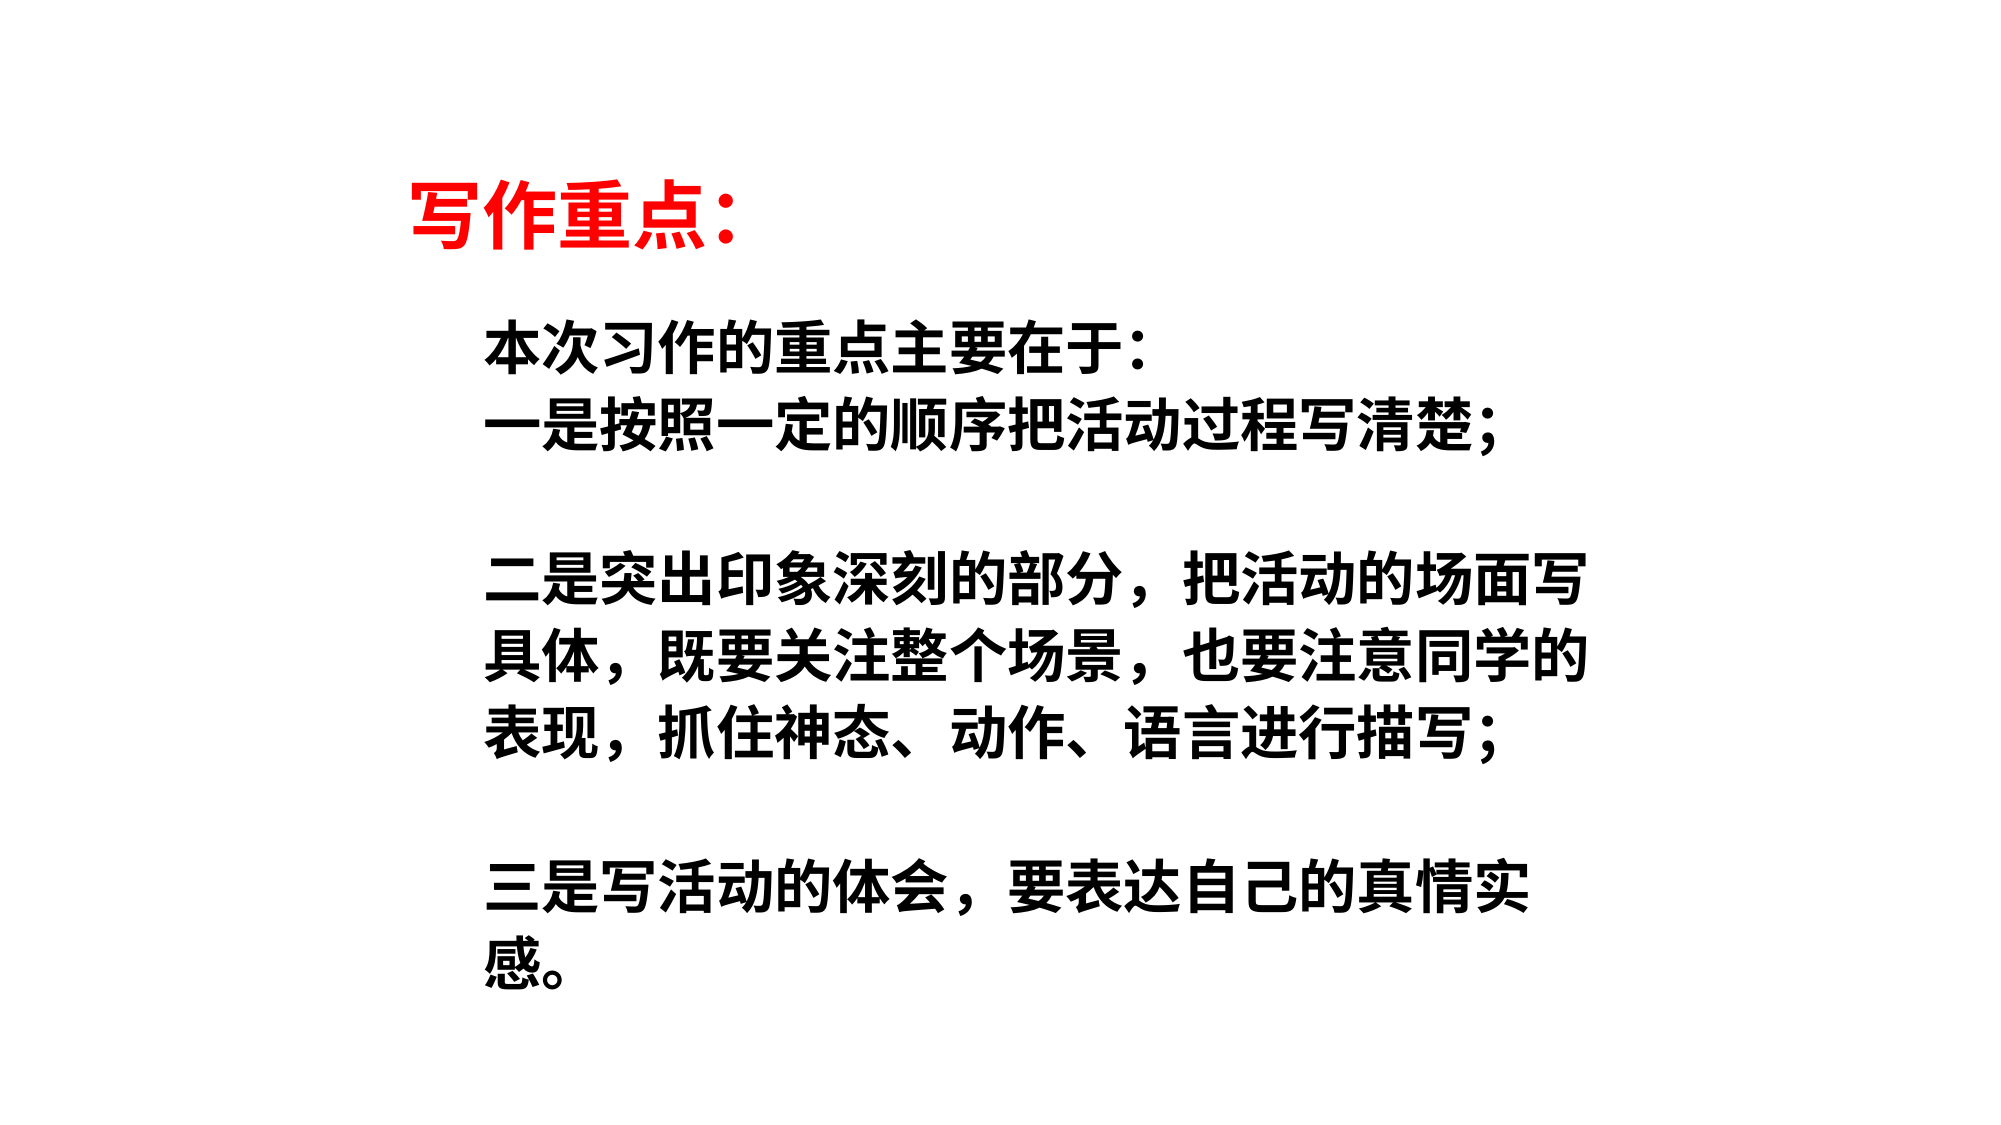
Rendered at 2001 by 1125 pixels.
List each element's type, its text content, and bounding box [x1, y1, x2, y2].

text_box 本次习作的重点主要在于： 一是按照一定的顺序把活动过程写清楚； 二是突出印象深刻的部分，把活动的场面写具体，既要关注整个场景，也要注意同学的表现，抓住神态、动作、语言进行描写； 三是写活动的体会，要表达自己的真情实感。 [468, 296, 1650, 1005]
text_box 写作重点： [393, 160, 835, 266]
